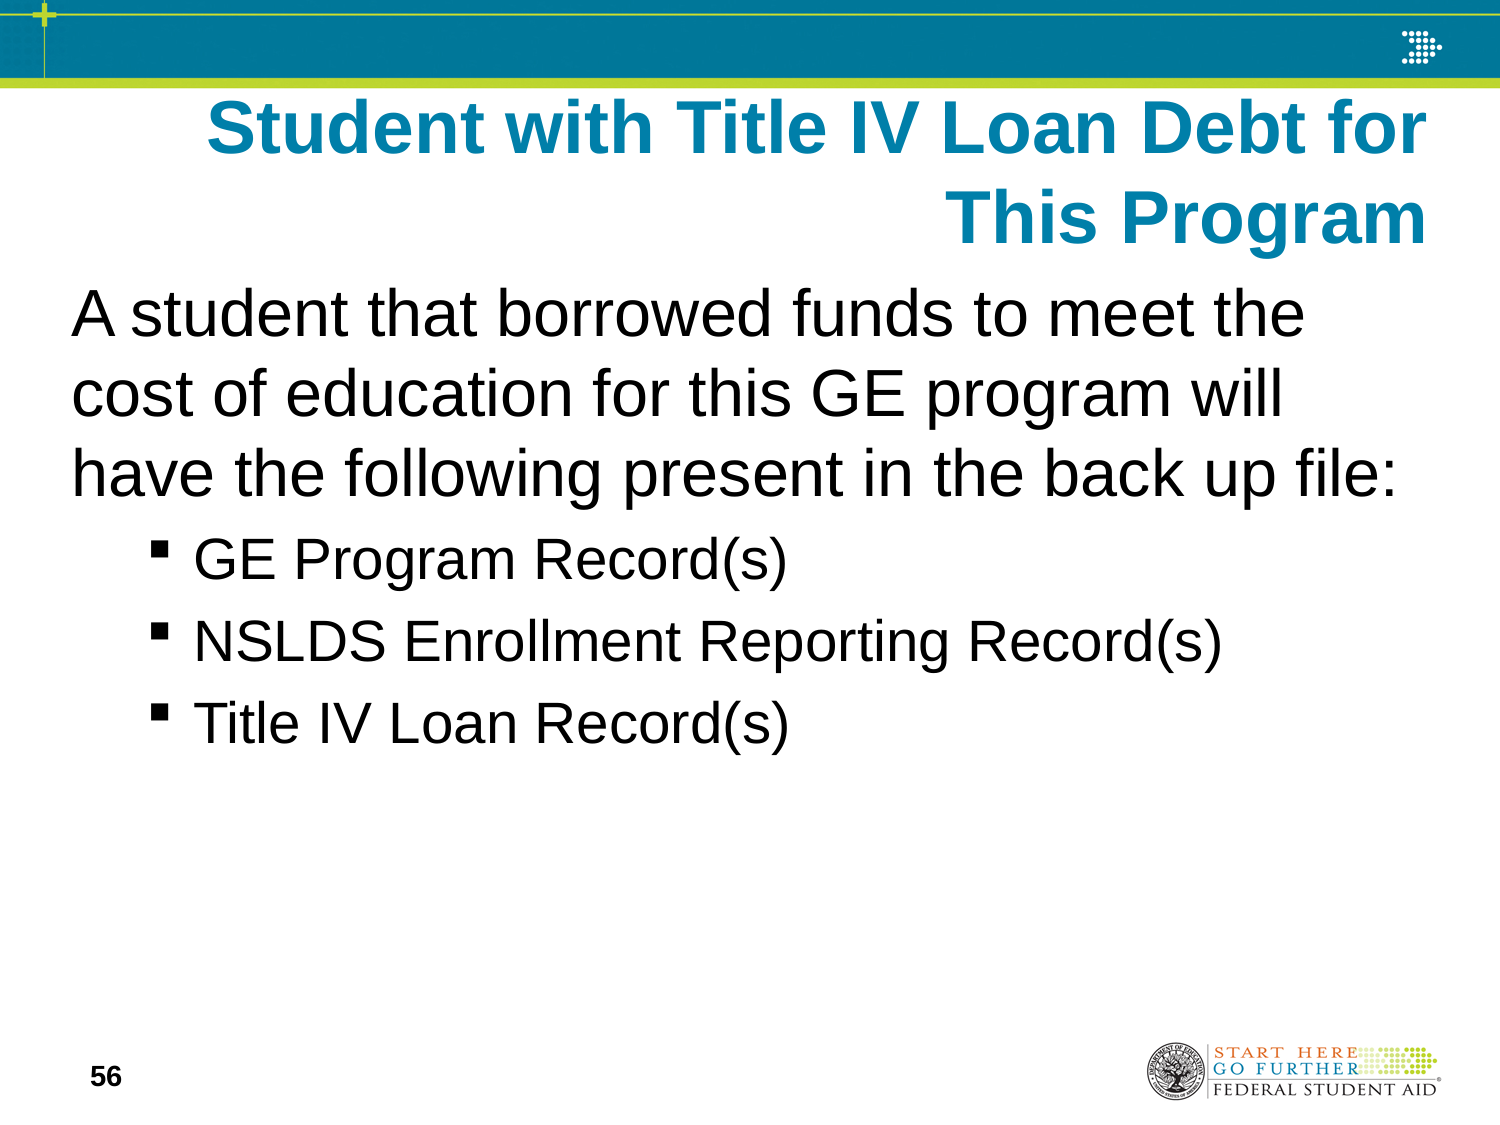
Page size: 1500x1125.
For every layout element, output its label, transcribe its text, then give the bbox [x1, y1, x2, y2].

picture [0, 3, 1500, 26]
title Student with Title IV Loan Debt for This Program [56, 112, 1444, 226]
slide_number 56 [74, 1049, 388, 1125]
picture [0, 78, 1500, 1125]
list A student that borrowed funds to meet the cost of education for this GE program will have the following present in the back up file: GE Program Record(s) NSLDS Enrollment Reporting Record(s) Title IV Loan Record(s) [56, 262, 1444, 1001]
picture [1424, 32, 1428, 42]
